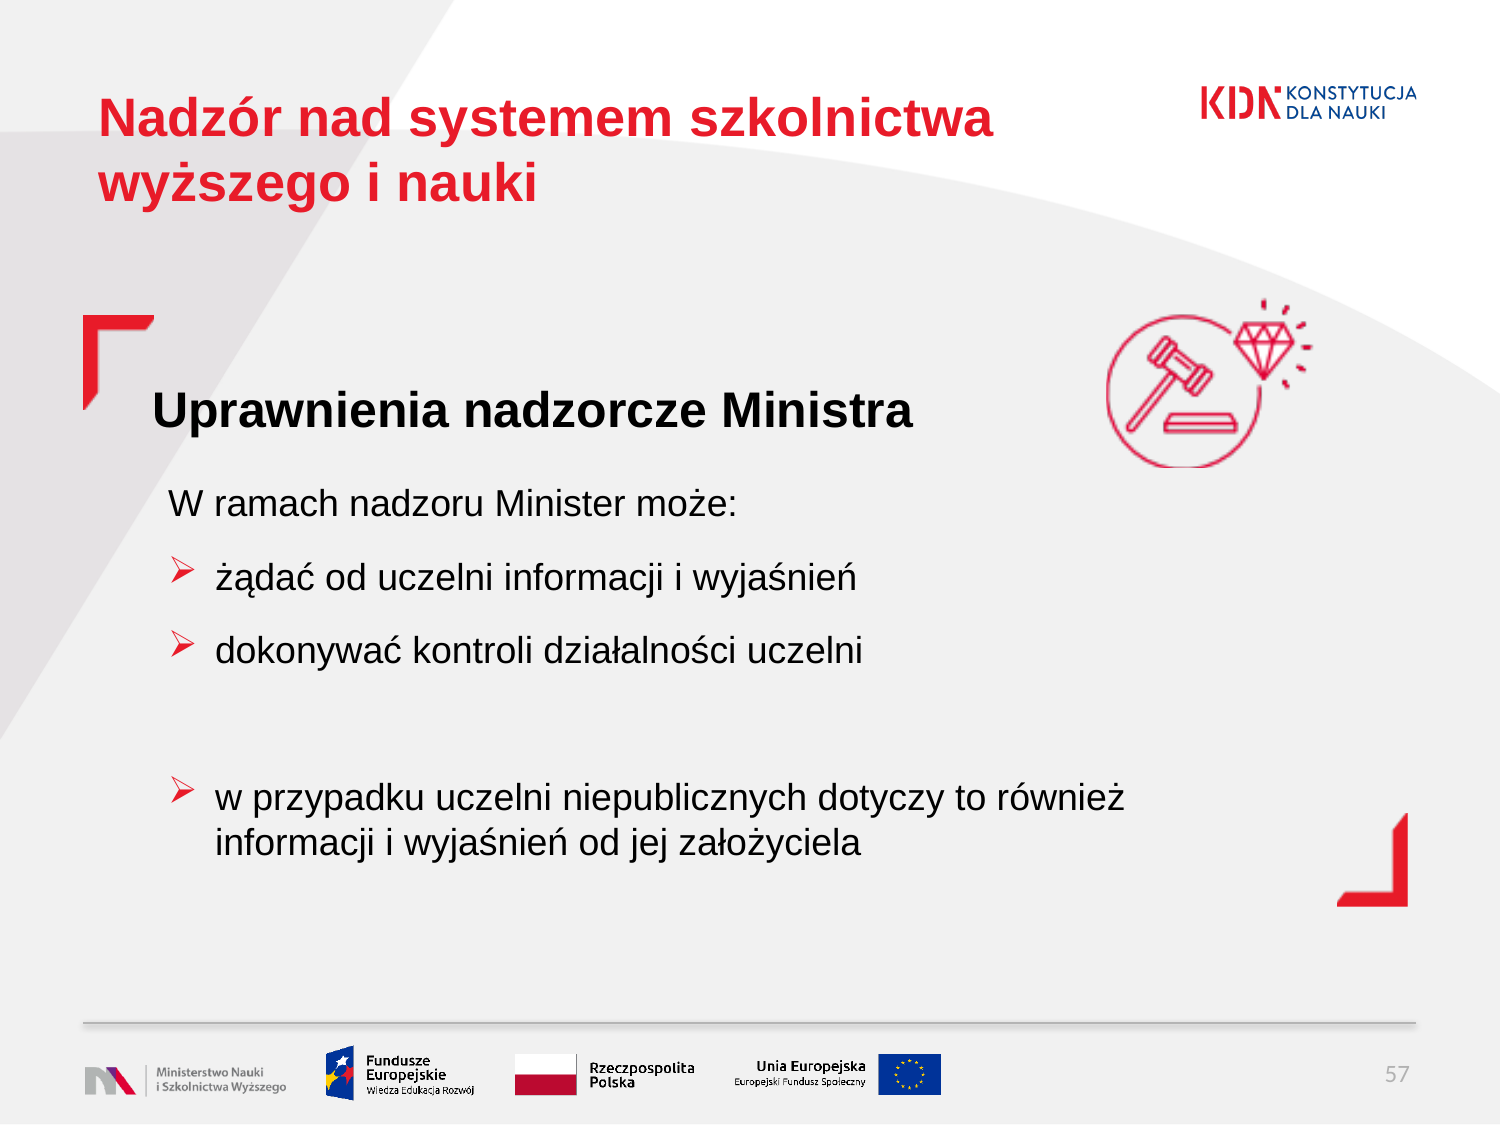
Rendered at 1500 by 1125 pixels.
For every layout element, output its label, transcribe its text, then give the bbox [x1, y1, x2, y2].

text_box Uprawnienia nadzorcze Ministra [137, 370, 1100, 446]
list W ramach nadzoru Minister może: żądać od uczelni informacji i wyjaśnień dokonywać kontroli działalności uczelni w przypadku uczelni niepublicznych dotyczy to również informacji i wyjaśnień od jej założyciela [153, 471, 1259, 893]
slide_number 57 [1074, 1042, 1425, 1103]
title Nadzór nad systemem szkolnictwa wyższego i nauki [83, 74, 1170, 143]
picture [0, 0, 1500, 1125]
